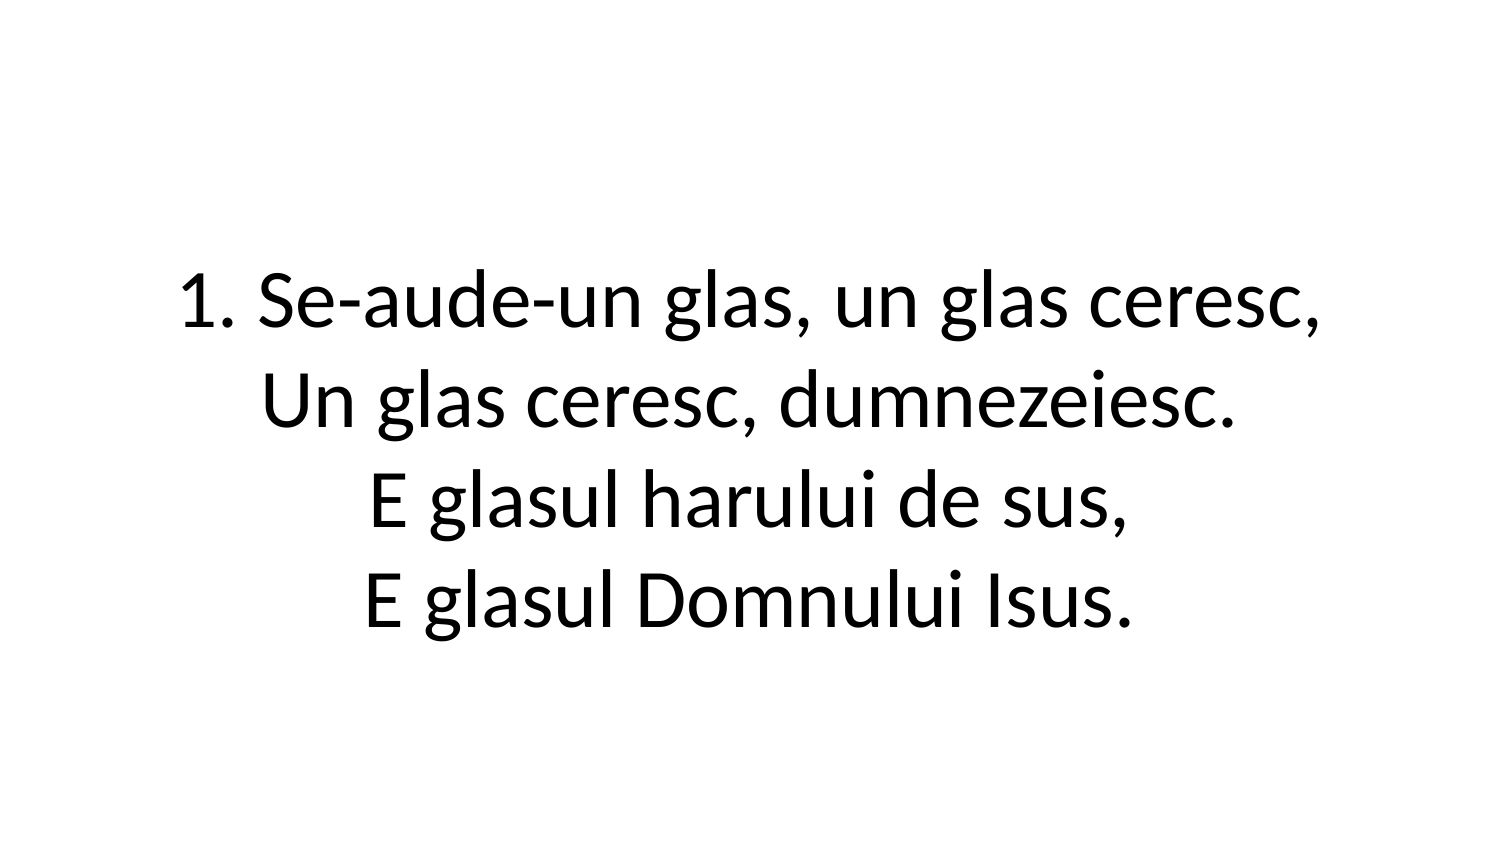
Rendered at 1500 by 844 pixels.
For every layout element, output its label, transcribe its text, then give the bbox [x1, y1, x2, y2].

text_box 1. Se-aude-un glas, un glas ceresc, Un glas ceresc, dumnezeiesc. E glasul harului de sus, E glasul Domnului Isus. [160, 192, 1340, 652]
